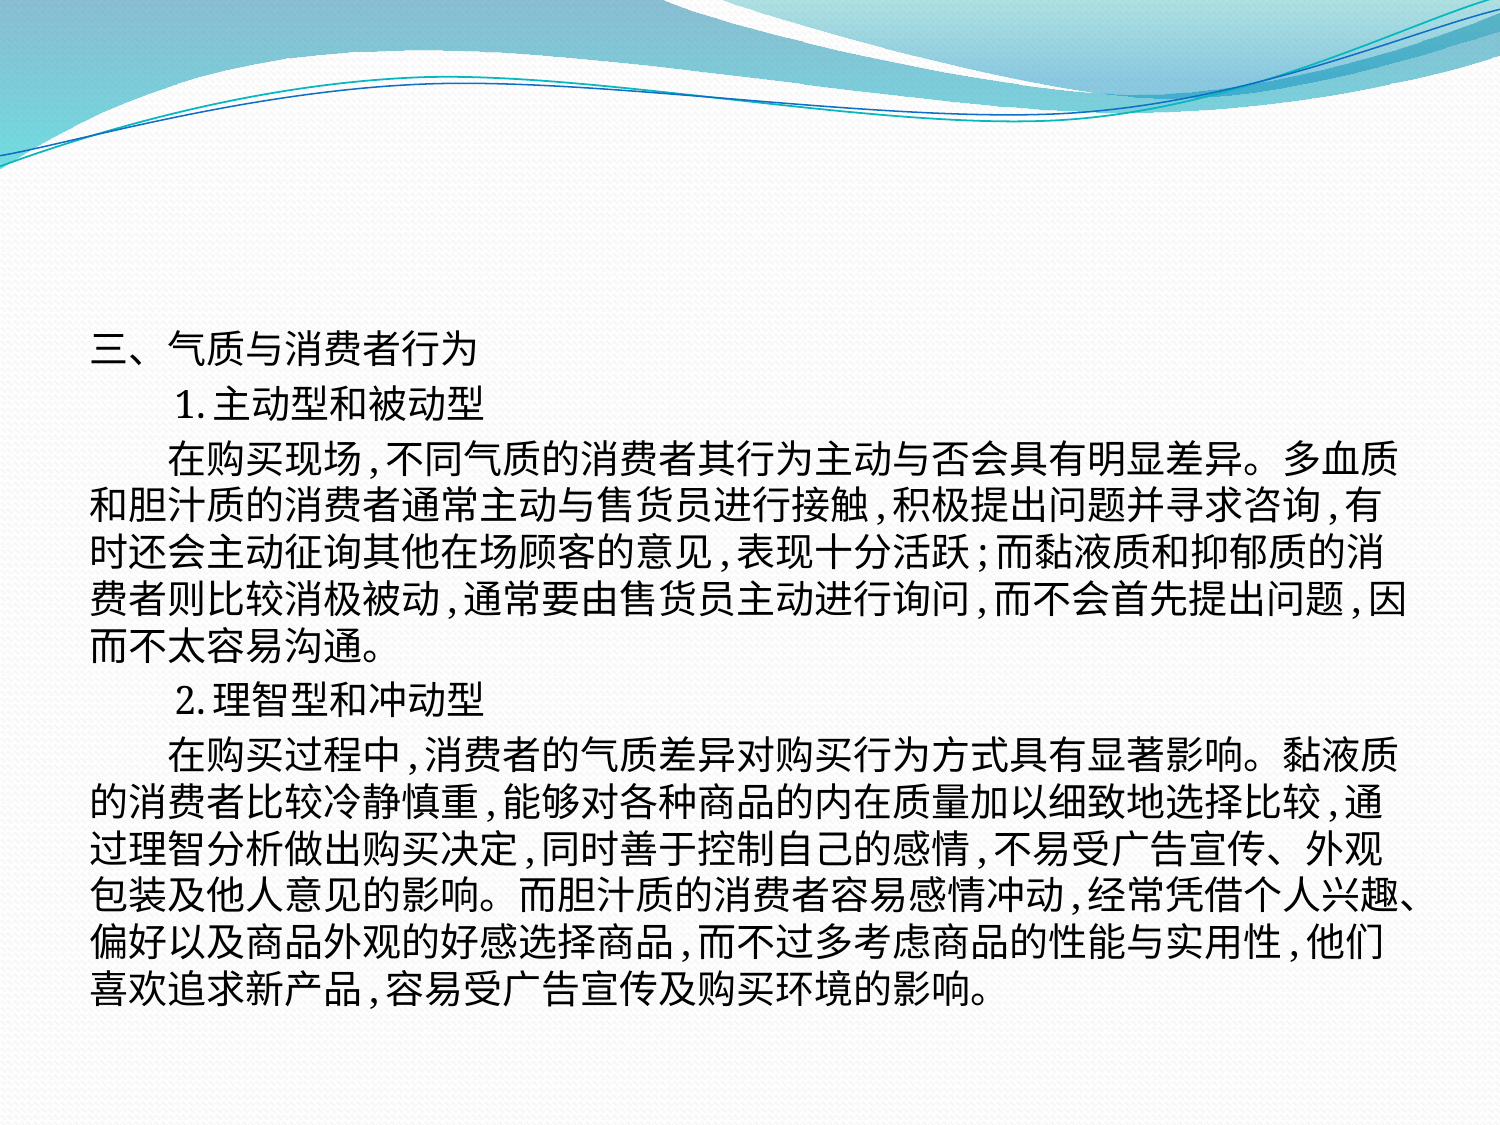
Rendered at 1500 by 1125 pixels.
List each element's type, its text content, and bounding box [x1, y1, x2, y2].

list 三、气质与消费者行为 1.主动型和被动型 在购买现场,不同气质的消费者其行为主动与否会具有明显差异。多血质和胆汁质的消费者通常主动与售货员进行接触,积极提出问题并寻求咨询,有时还会主动征询其他在场顾客的意见,表现十分活跃;而黏液质和抑郁质的消费者则比较消极被动,通常要由售货员主动进行询问,而不会首先提出问题,因而不太容易沟通。 2.理智型和冲动型 在购买过程中,消费者的气质差异对购买行为方式具有显著影响。黏液质的消费者比较冷静慎重,能够对各种商品的内在质量加以细致地选择比较,通过理智分析做出购买决定,同时善于控制自己的感情,不易受广告宣传、外观包装及他人意见的影响。而胆汁质的消费者容易感情冲动,经常凭借个人兴趣、偏好以及商品外观的好感选择商品,而不过多考虑商品的性能与实用性,他们喜欢追求新产品,容易受广告宣传及购买环境的影响。 [75, 317, 1425, 1038]
